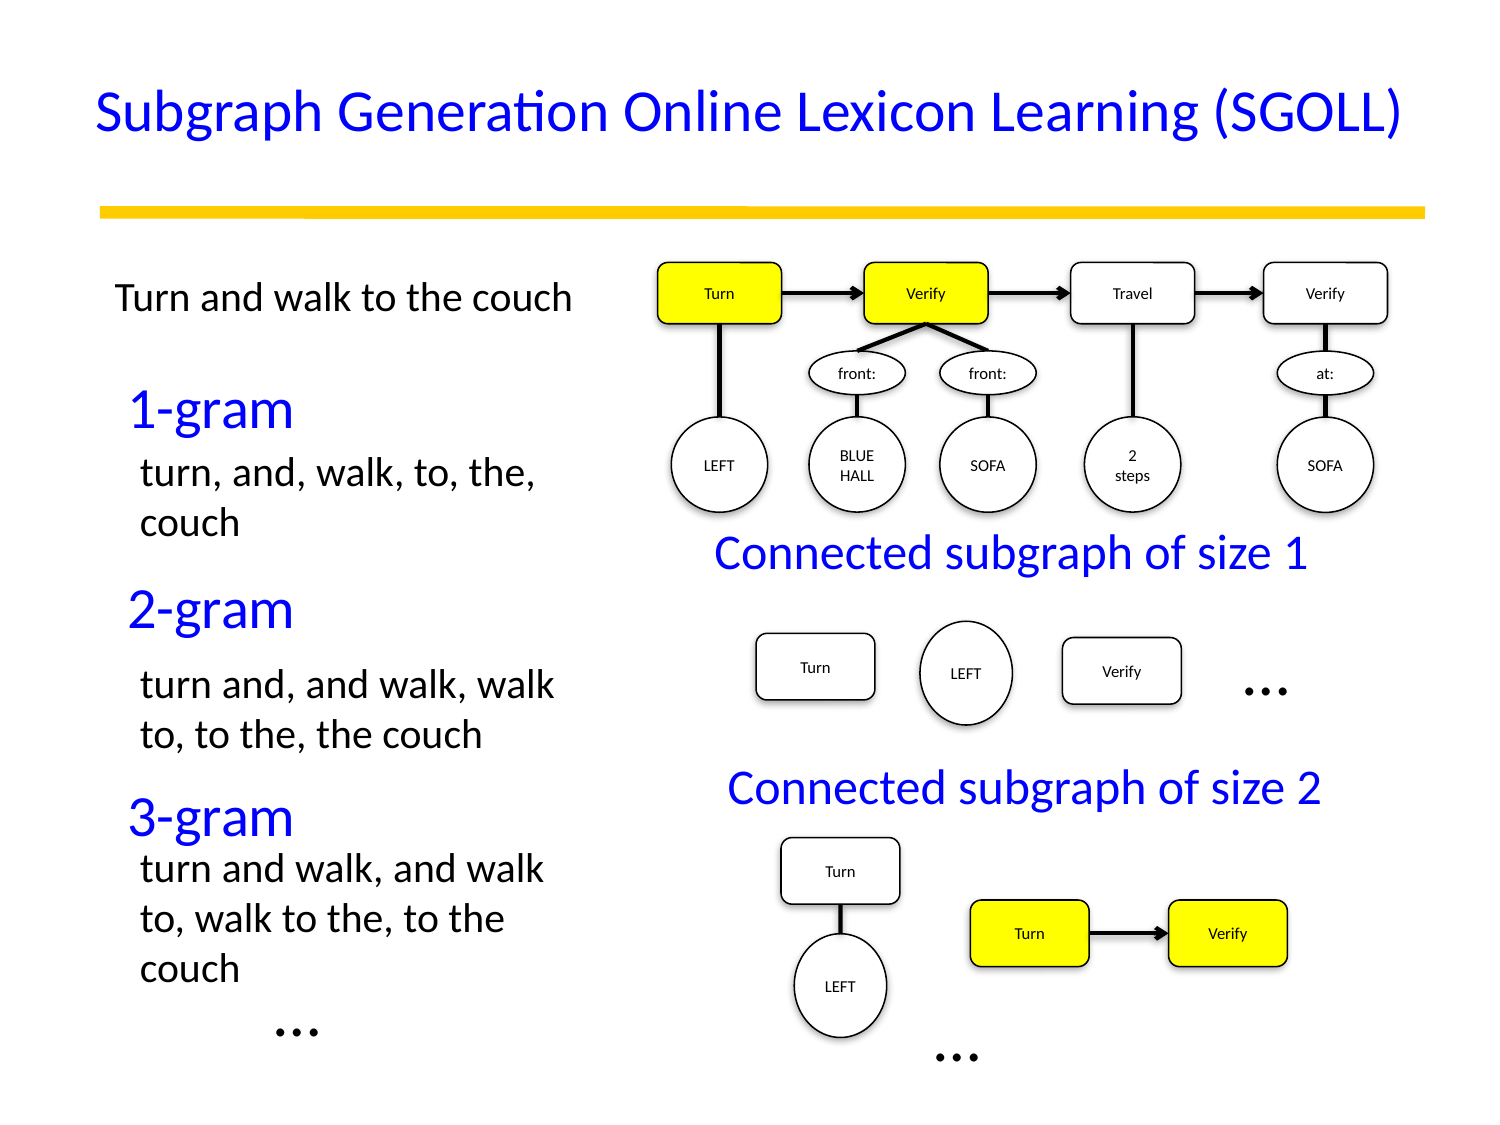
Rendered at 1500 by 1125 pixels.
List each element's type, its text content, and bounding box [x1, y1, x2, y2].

text_box Turn [755, 632, 876, 701]
text_box Turn [969, 899, 1090, 968]
text_box LEFT [919, 620, 1014, 726]
text_box turn, and, walk, to, the, couch [124, 437, 591, 553]
text_box Turn and walk to the couch [99, 262, 591, 328]
text_box turn and, and walk, walk to, to the, the couch [124, 649, 591, 765]
text_box … [1228, 621, 1370, 716]
text_box 1-gram [112, 362, 375, 448]
text_box Subgraph Generation Online Lexicon Learning (SGOLL) [74, 37, 1425, 179]
text_box … [920, 987, 1061, 1083]
text_box 3-gram [112, 770, 375, 855]
text_box LEFT [793, 933, 888, 1039]
text_box Turn [780, 836, 901, 905]
text_box … [259, 962, 400, 1058]
text_box Connected subgraph of size 2 [712, 747, 1425, 823]
text_box Verify [1167, 899, 1289, 968]
text_box Verify [1061, 636, 1183, 705]
text_box Connected subgraph of size 1 [699, 520, 1387, 588]
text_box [657, 262, 1388, 513]
text_box turn and walk, and walk to, walk to the, to the couch [124, 833, 591, 999]
text_box 2-gram [112, 562, 375, 648]
